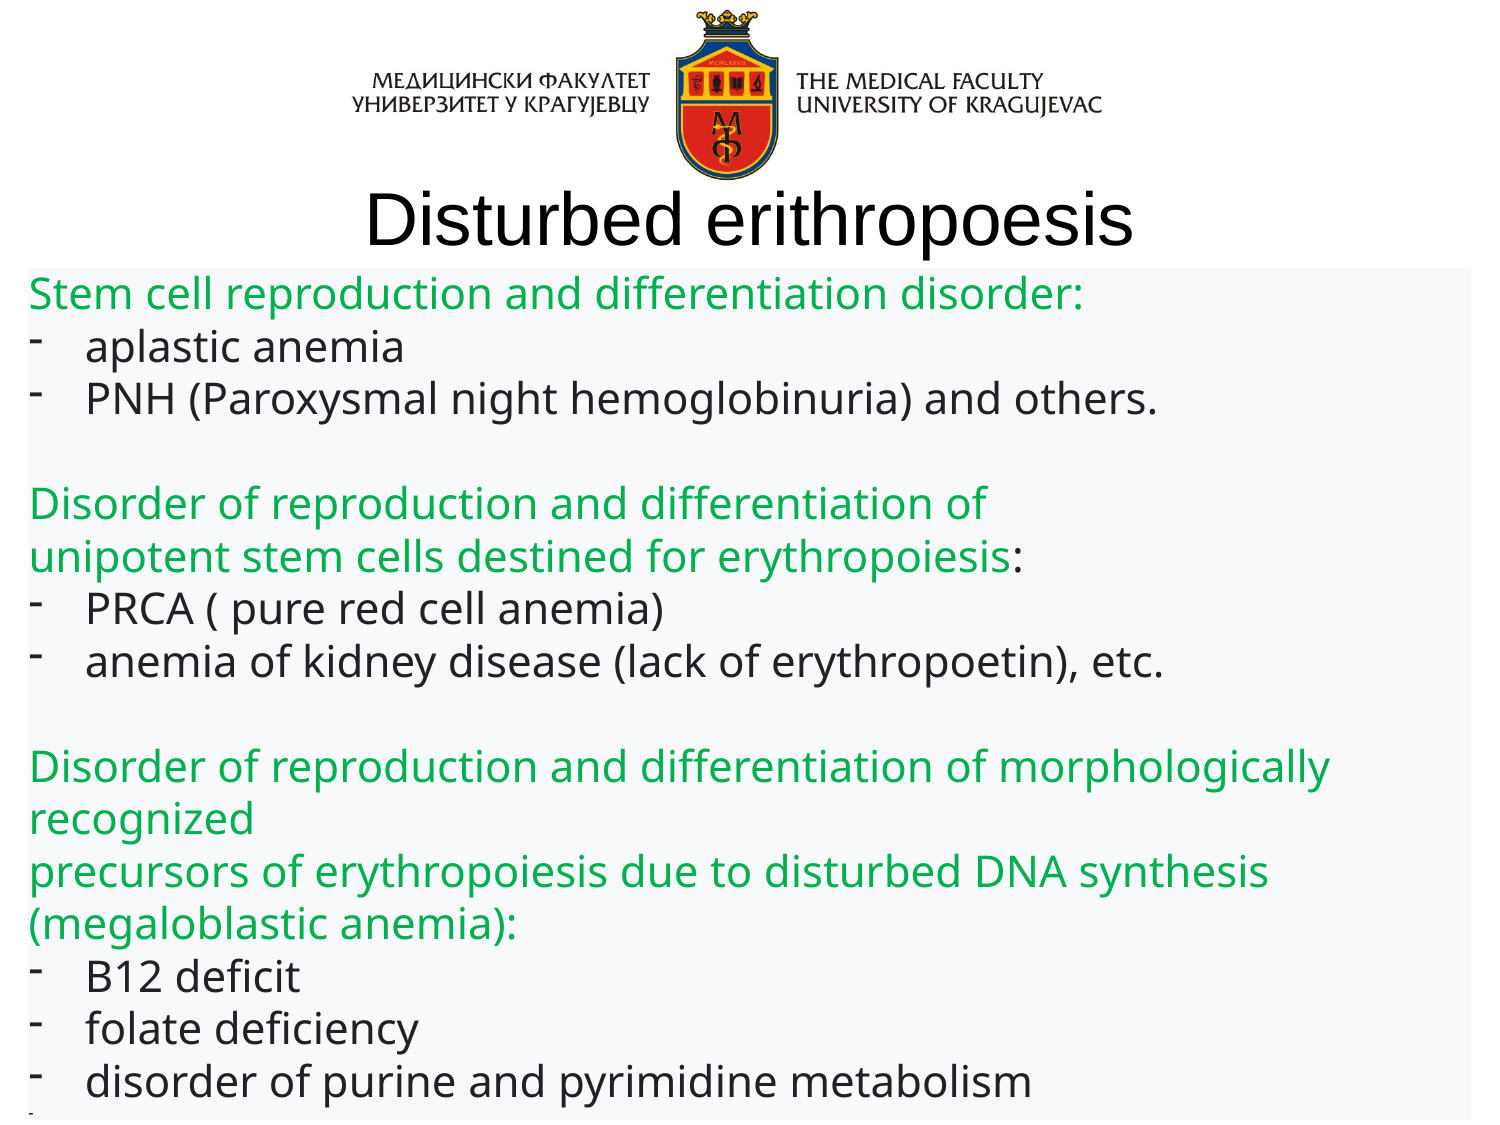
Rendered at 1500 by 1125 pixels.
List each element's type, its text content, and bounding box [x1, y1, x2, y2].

list Stem cell reproduction and differentiation disorder: aplastic anemia PNH (Paroxysmal night hemoglobinuria) and others. Disorder of reproduction and differentiation of unipotent stem cells destined for erythropoiesis: PRCA ( pure red cell anemia) anemia of kidney disease (lack of erythropoetin), etc. Disorder of reproduction and differentiation of morphologically recognized precursors of erythropoiesis due to disturbed DNA synthesis (megaloblastic anemia): B12 deficit folate deficiency disorder of purine and pyrimidine metabolism [28, 268, 1472, 1121]
picture [328, 0, 1125, 191]
title Disturbed erithropoesis [75, 208, 1425, 268]
